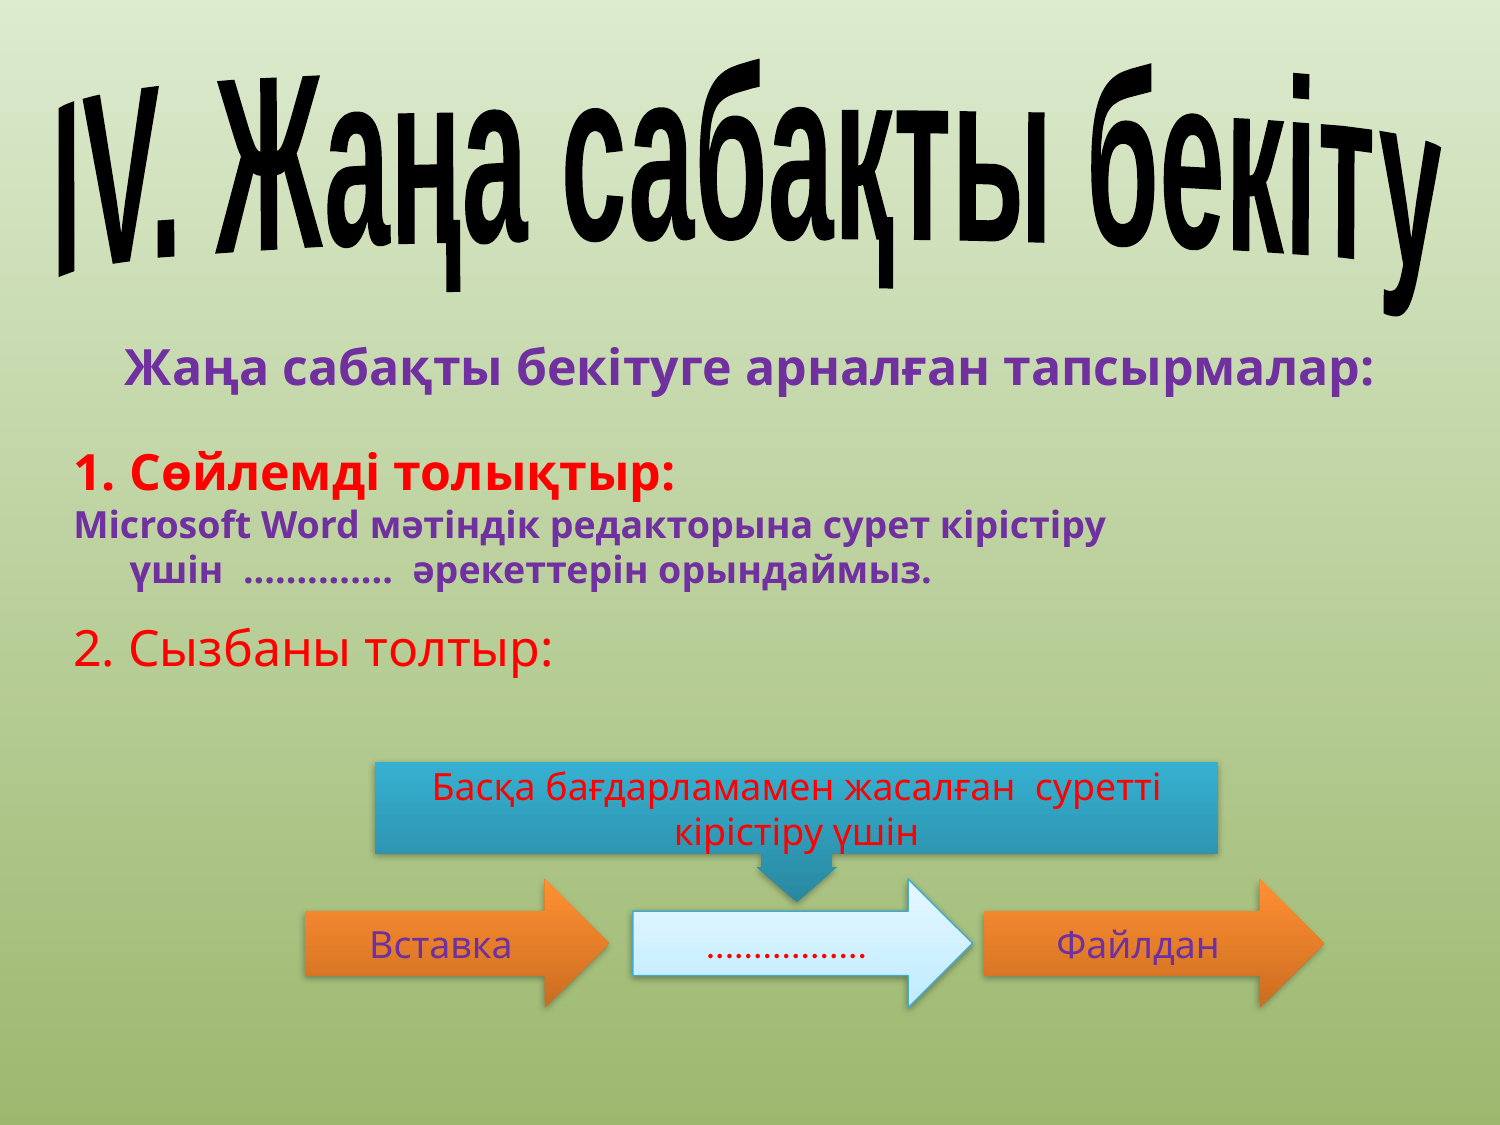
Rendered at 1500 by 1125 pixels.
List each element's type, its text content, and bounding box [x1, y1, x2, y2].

text_box Жаңа сабақты бекітуге арналған тапсырмалар: [35, 328, 1465, 403]
text_box Сөйлемді толықтыр: Microsoft Word мәтіндік редакторына сурет кірістіру үшін .............. әрекеттерін орындаймыз. [58, 433, 1360, 599]
text_box 2. Сызбаны толтыр: [58, 609, 1395, 685]
text_box ................. [632, 878, 974, 1009]
text_box Басқа бағдарламамен жасалған суретті кірістіру үшін [374, 761, 1219, 903]
text_box Файлдан [984, 878, 1325, 1008]
text_box Вставка [304, 878, 610, 1008]
